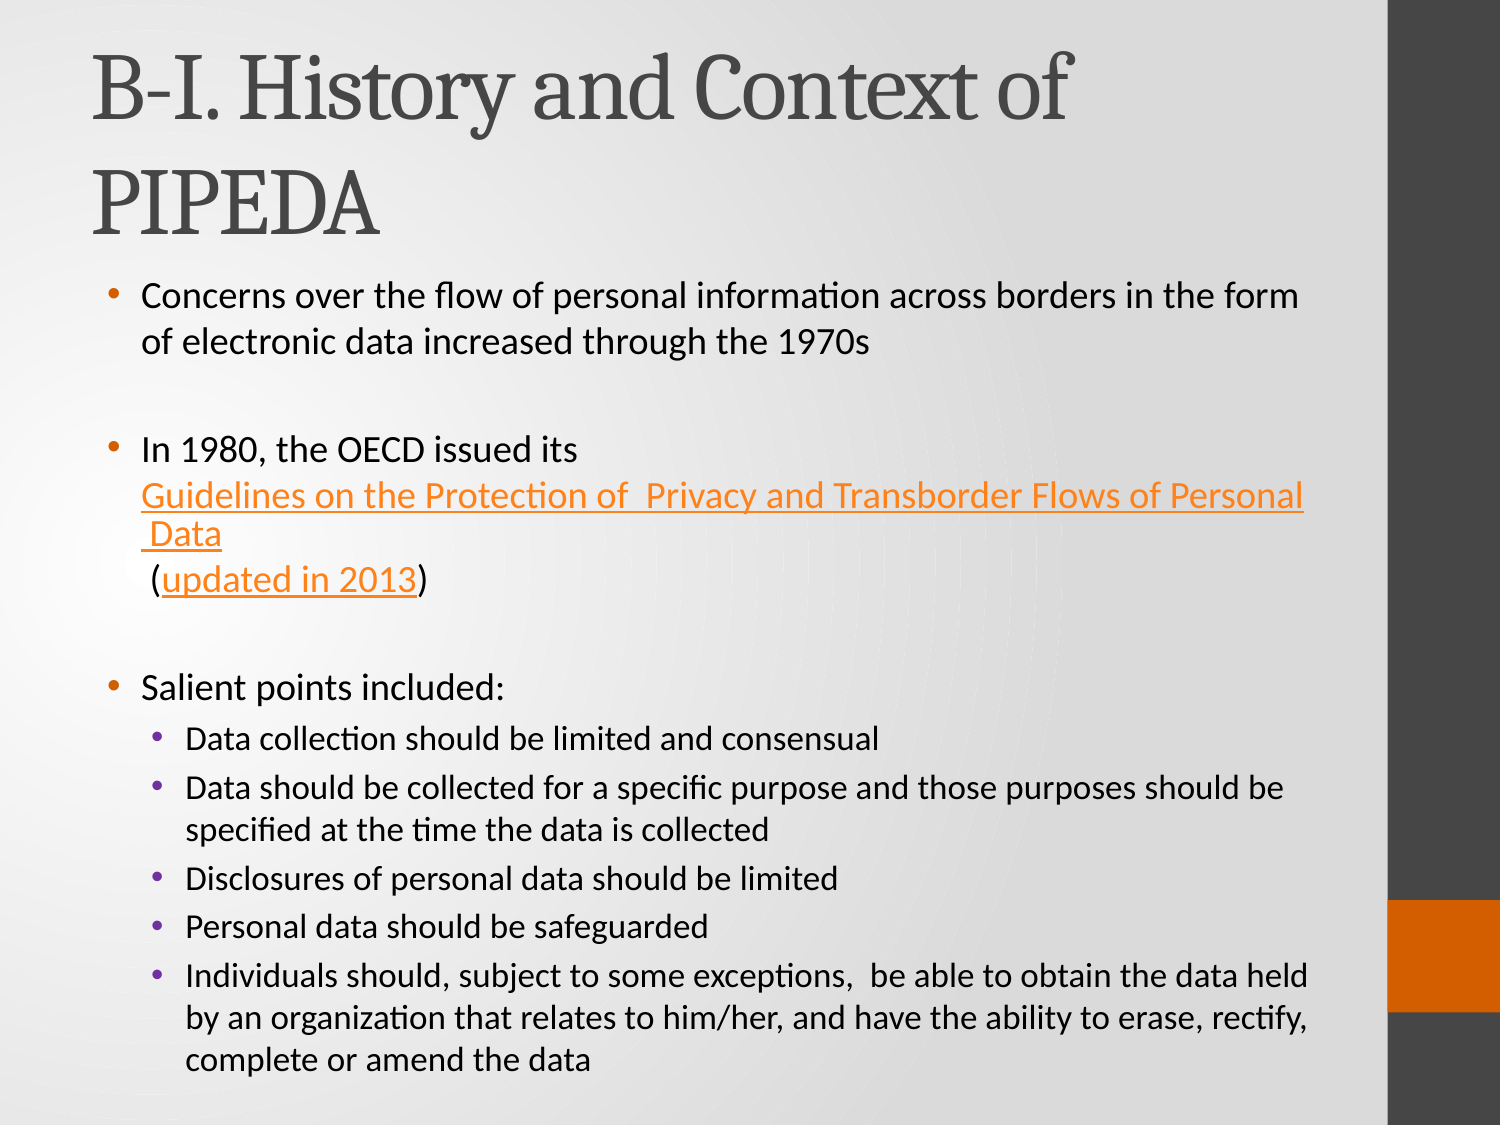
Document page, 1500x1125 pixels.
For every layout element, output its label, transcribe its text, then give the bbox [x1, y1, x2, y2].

title B-I. History and Context of PIPEDA [75, 45, 1325, 233]
list Concerns over the flow of personal information across borders in the form of electronic data increased through the 1970s In 1980, the OECD issued its Guidelines on the Protection of Privacy and Transborder Flows of Personal Data (updated in 2013) Salient points included: Data collection should be limited and consensual Data should be collected for a specific purpose and those purposes should be specified at the time the data is collected Disclosures of personal data should be limited Personal data should be safeguarded Individuals should, subject to some exceptions, be able to obtain the data held by an organization that relates to him/her, and have the ability to erase, rectify, complete or amend the data [75, 262, 1325, 1050]
